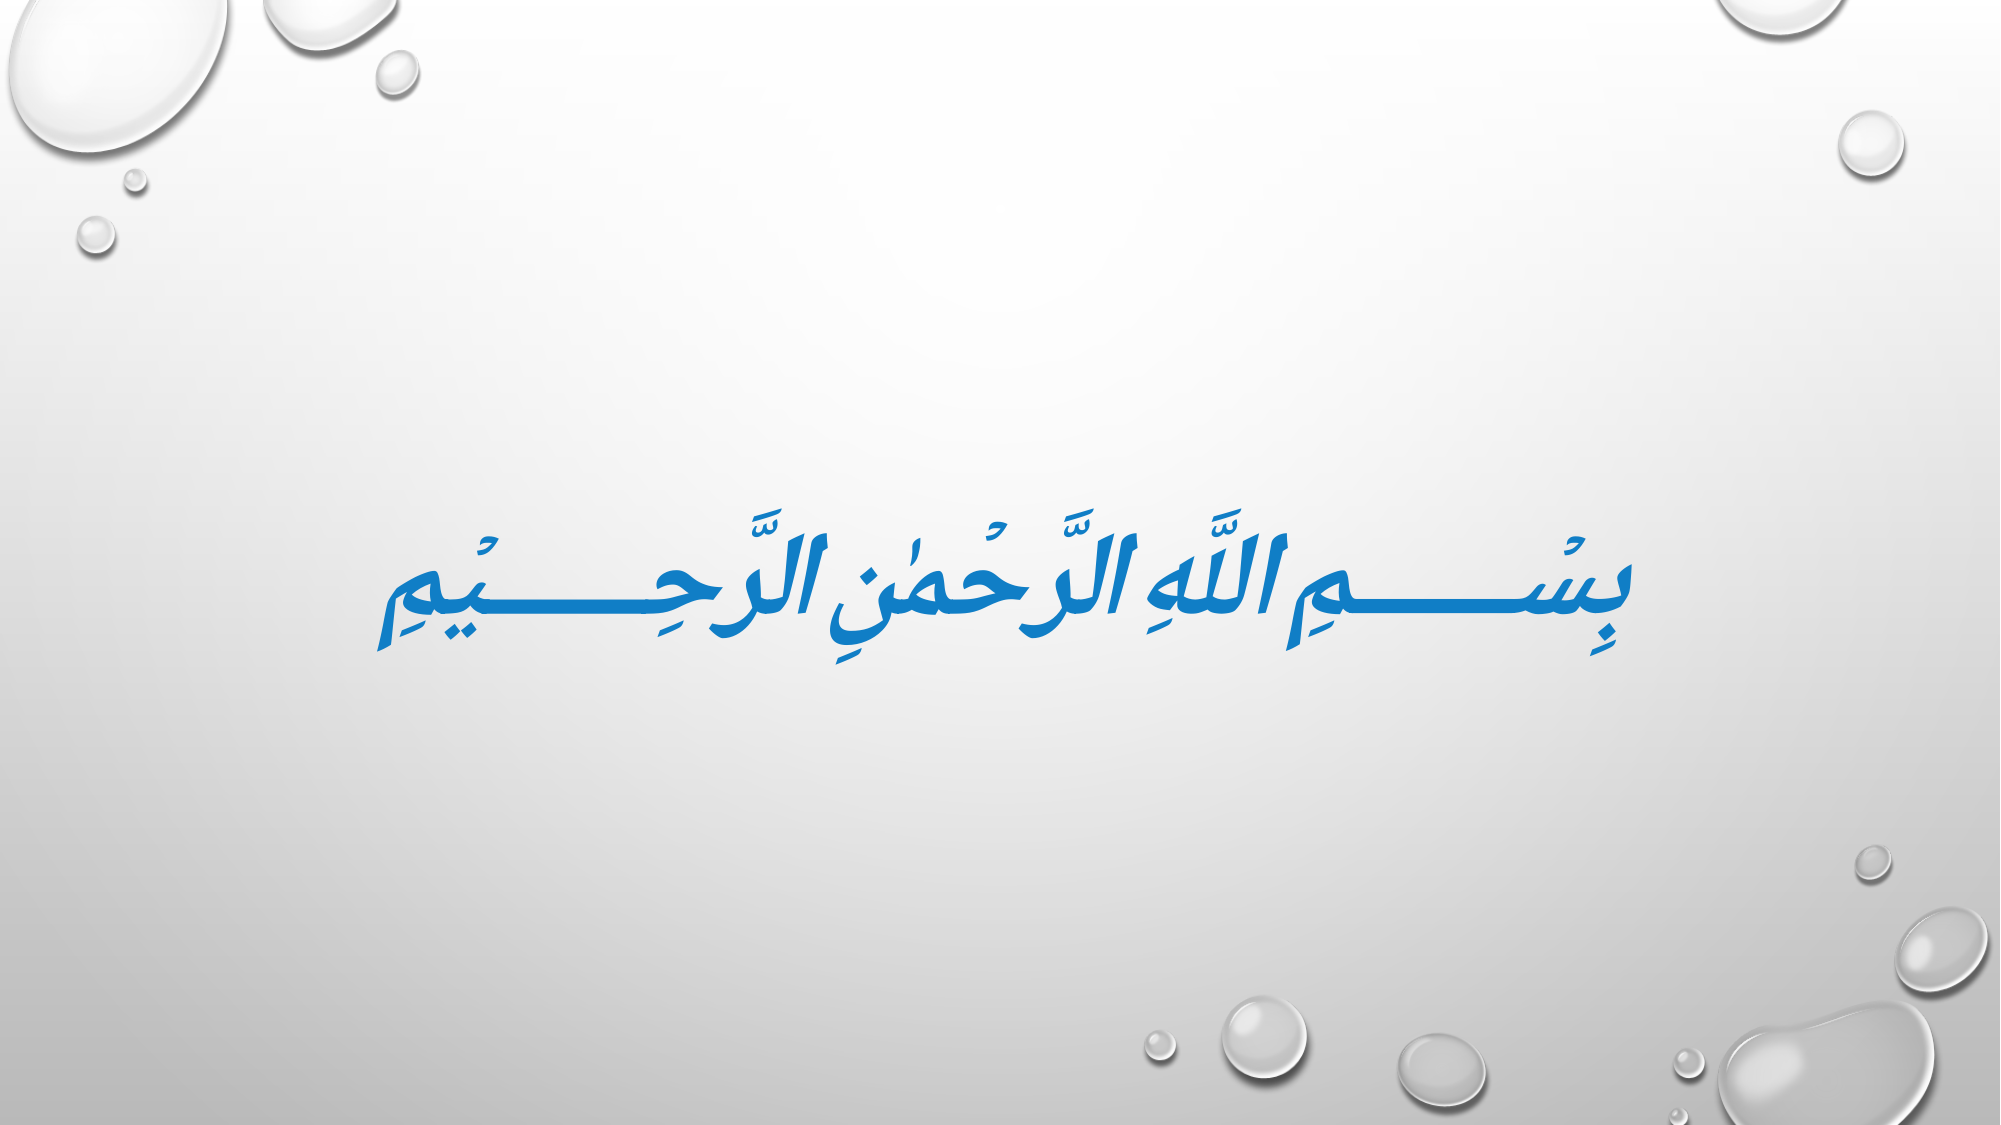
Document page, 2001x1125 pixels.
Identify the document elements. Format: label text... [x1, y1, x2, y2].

title ﷽ [149, 101, 1851, 1033]
picture [0, 0, 2000, 1125]
